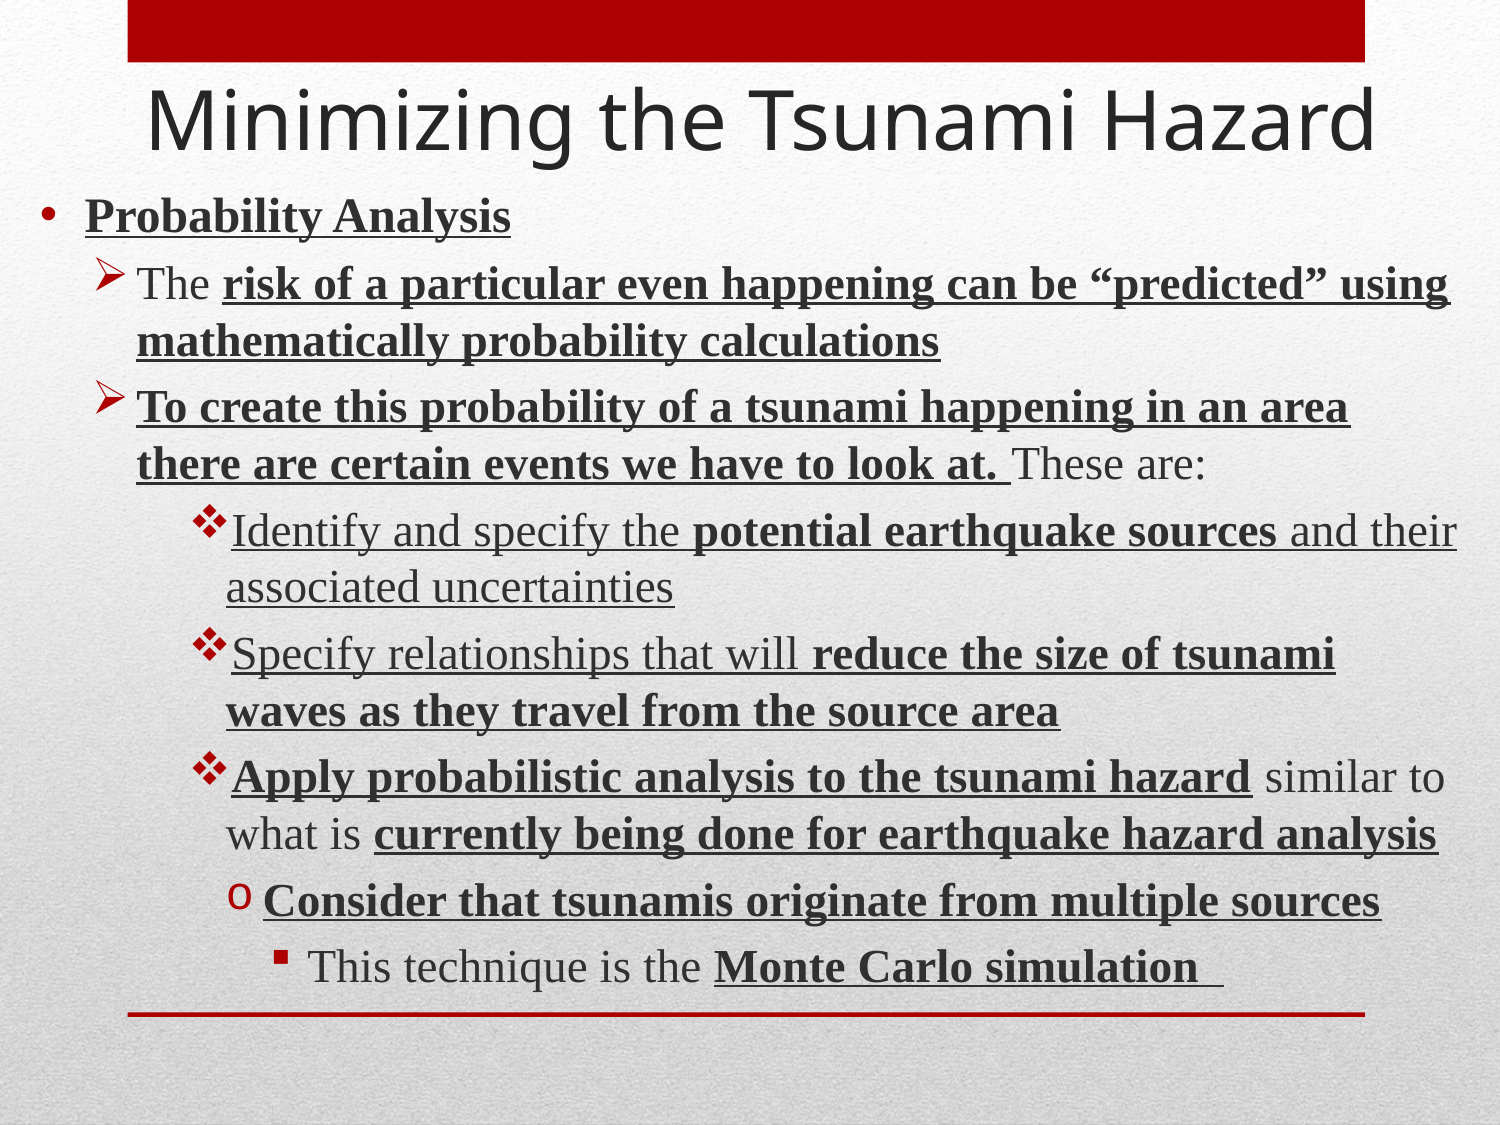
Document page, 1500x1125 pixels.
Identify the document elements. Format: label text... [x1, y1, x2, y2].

list Probability Analysis The risk of a particular even happening can be “predicted” using mathematically probability calculations To create this probability of a tsunami happening in an area there are certain events we have to look at. These are: Identify and specify the potential earthquake sources and their associated uncertainties Specify relationships that will reduce the size of tsunami waves as they travel from the source area Apply probabilistic analysis to the tsunami hazard similar to what is currently being done for earthquake hazard analysis Consider that tsunamis originate from multiple sources This technique is the Monte Carlo simulation [24, 162, 1475, 1013]
title Minimizing the Tsunami Hazard [75, 50, 1450, 175]
